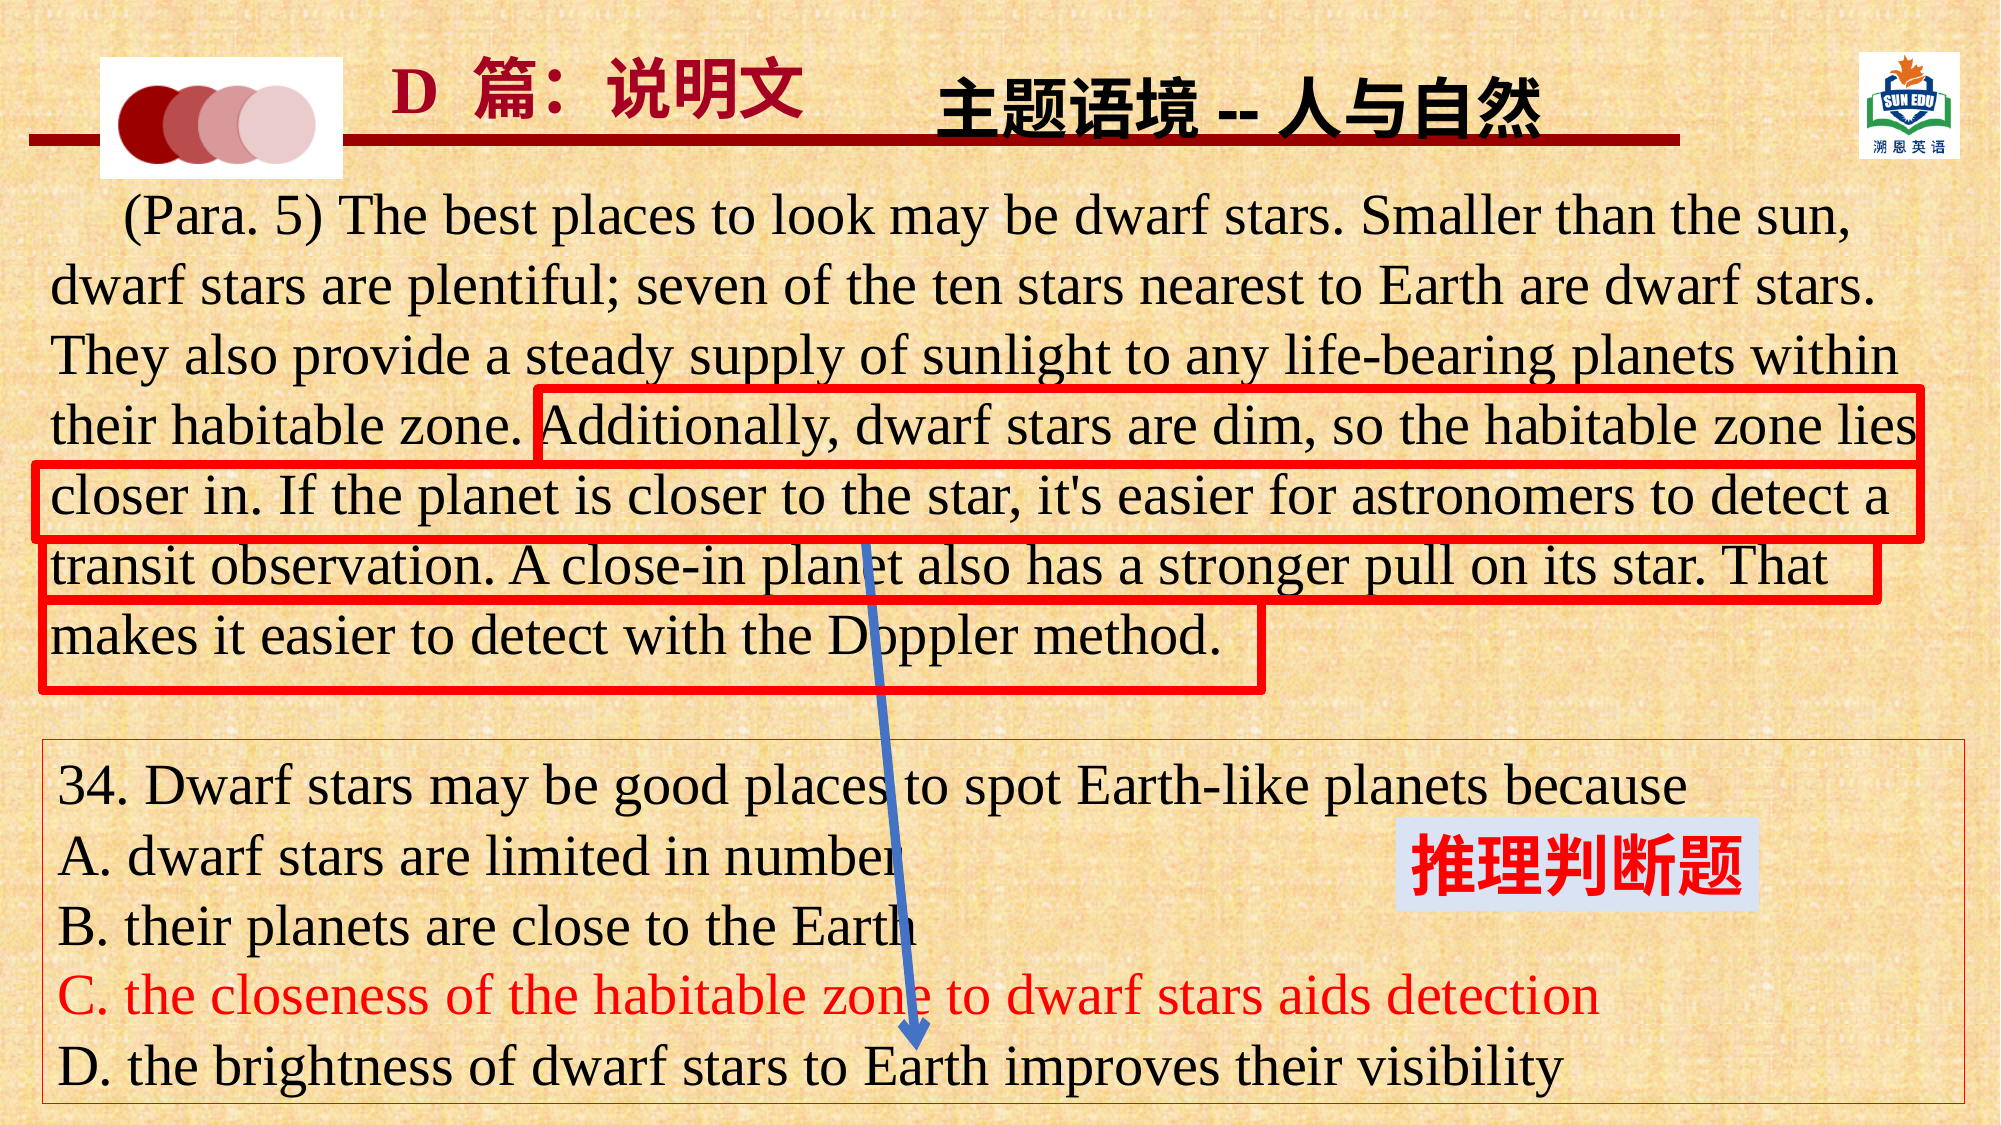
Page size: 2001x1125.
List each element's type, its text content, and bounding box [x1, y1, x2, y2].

text_box D 篇：说明文 [376, 39, 819, 135]
text_box 34. Dwarf stars may be good places to spot Earth-like planets because A. dwarf stars are limited in number B. their planets are close to the Earth C. the closeness of the habitable zone to dwarf stars aids detection D. the brightness of dwarf stars to Earth improves their visibility [42, 739, 1965, 1104]
text_box [917, 539, 1878, 601]
text_box [917, 600, 1262, 691]
text_box [538, 388, 1921, 465]
text_box 推理判断题 [1395, 816, 1759, 912]
text_box [35, 464, 1921, 540]
text_box [42, 539, 865, 600]
text_box [42, 600, 865, 691]
picture [0, 0, 2001, 1125]
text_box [865, 539, 917, 1051]
text_box (Para. 5) The best places to look may be dwarf stars. Smaller than the sun, dwarf stars are plentiful; seven of the ten stars nearest to Earth are dwarf stars. They also provide a steady supply of sunlight to any life-bearing planets within their habitable zone. Additionally, dwarf stars are dim, so the habitable zone lies closer in. If the planet is closer to the star, it's easier for astronomers to detect a transit observation. A close-in planet also has a stronger pull on its star. That makes it easier to detect with the Doppler method. [35, 168, 1938, 674]
text_box 主题语境--人与自然 [819, 19, 2000, 155]
